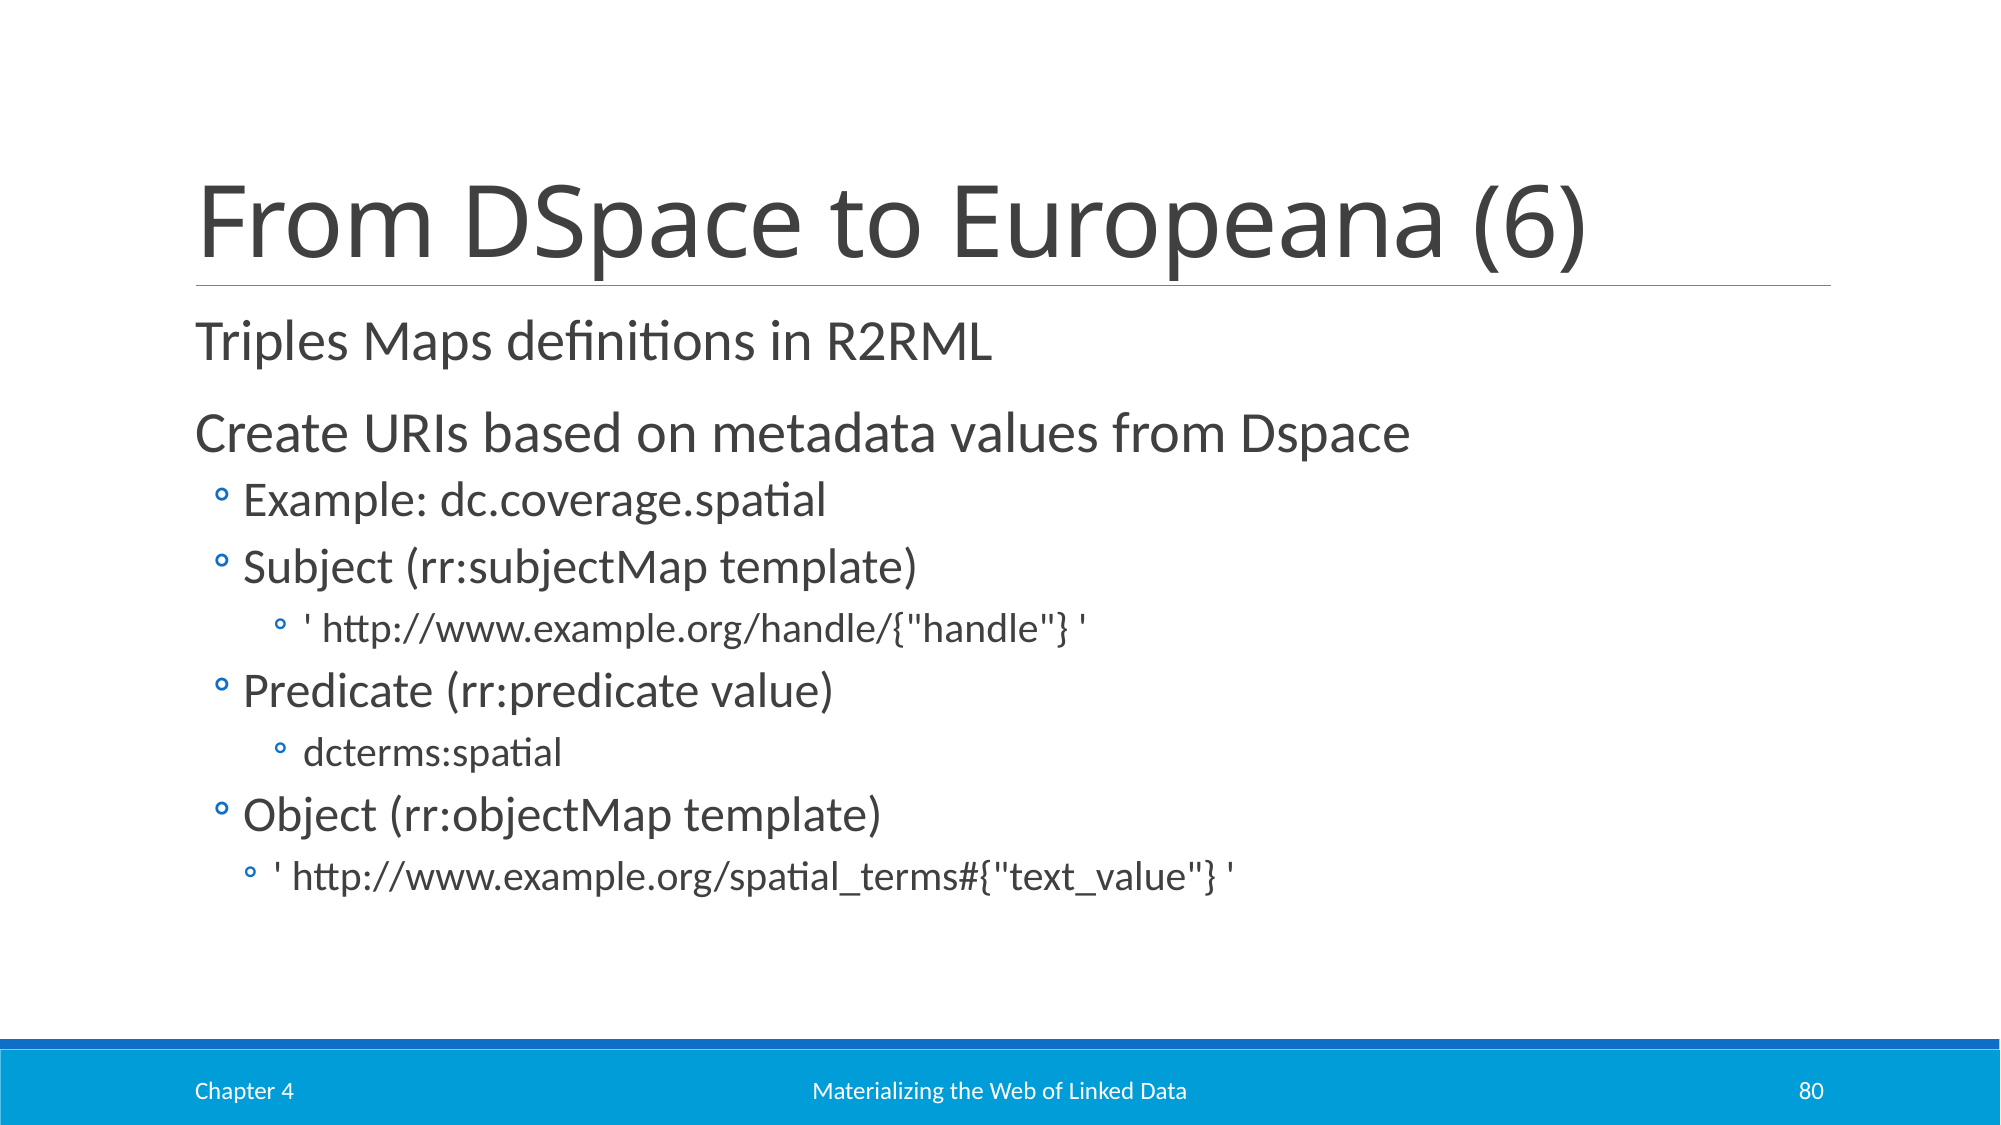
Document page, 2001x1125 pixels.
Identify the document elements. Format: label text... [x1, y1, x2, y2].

slide_number 80 [1624, 1059, 1840, 1120]
title From DSpace to Europeana (6) [180, 47, 1830, 285]
footer Materializing the Web of Linked Data [604, 1059, 1396, 1120]
slide_number Chapter 4 [180, 1059, 586, 1120]
list Triples Maps definitions in R2RML Create URIs based on metadata values from Dspace Example: dc.coverage.spatial Subject (rr:subjectMap template) ' http://www.example.org/handle/{"handle"} ' Predicate (rr:predicate value) dcterms:spatial Object (rr:objectMap template) ' http://www.example.org/spatial_terms#{"text_value"} ' [180, 302, 1906, 1072]
